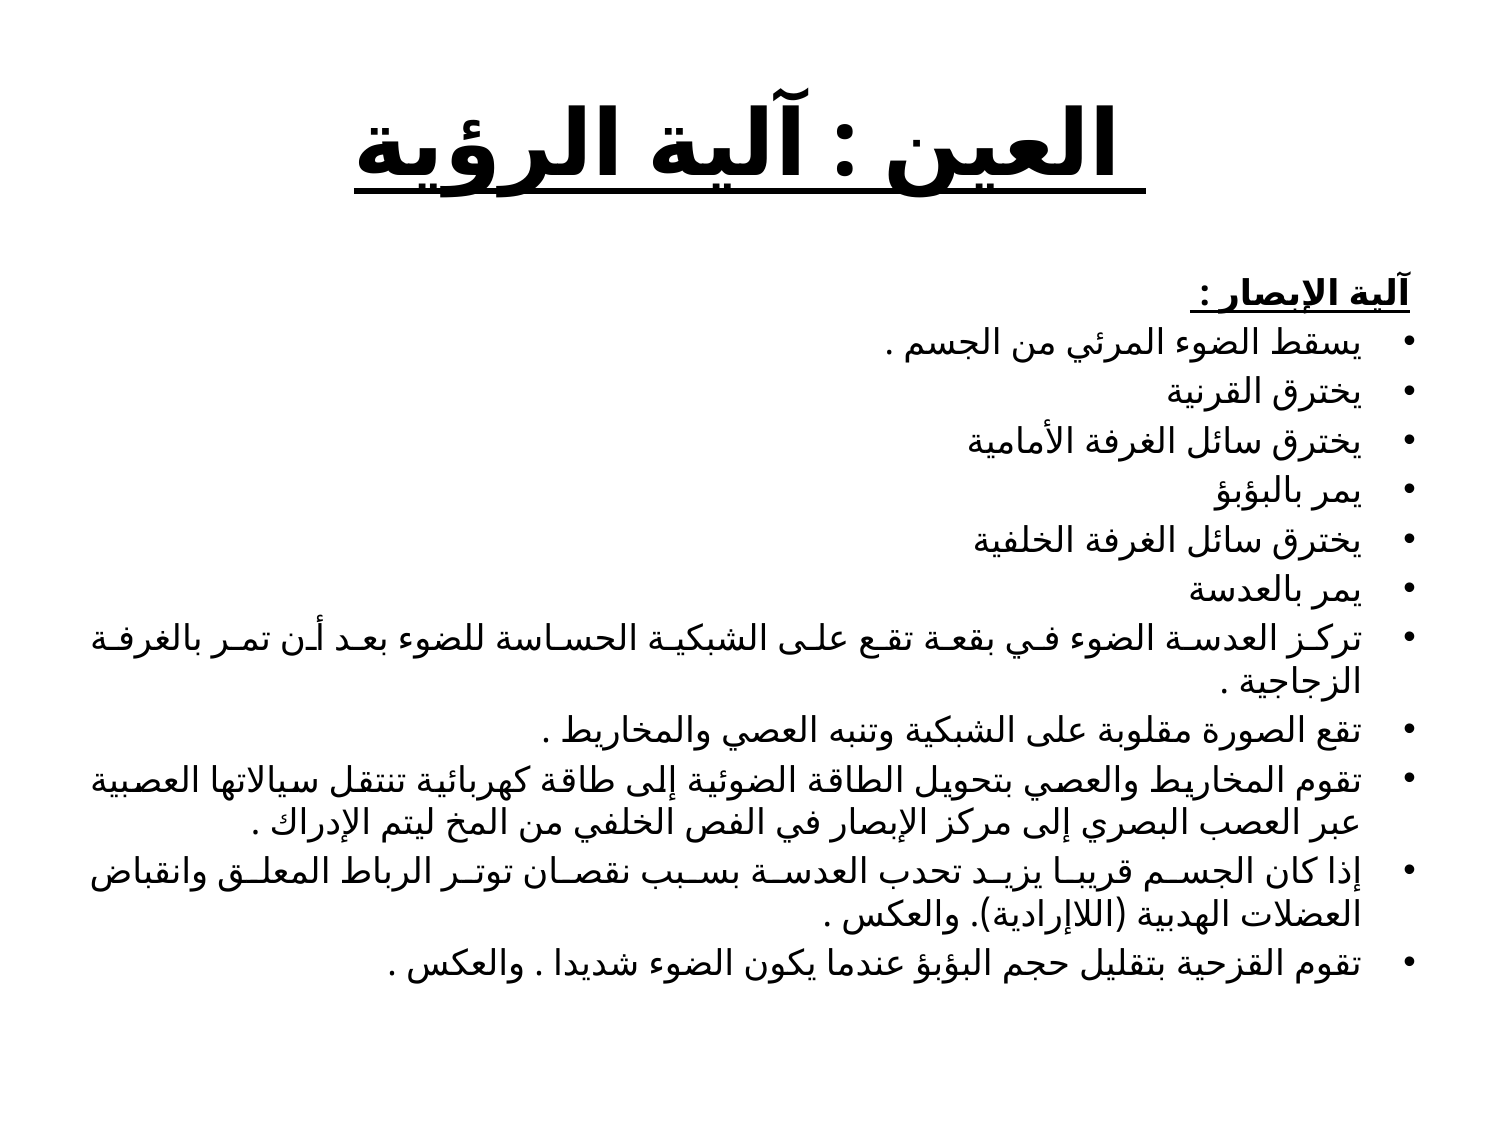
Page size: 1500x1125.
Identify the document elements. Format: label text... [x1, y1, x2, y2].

list آلية الإبصار : يسقط الضوء المرئي من الجسم . يخترق القرنية يخترق سائل الغرفة الأمامية يمر بالبؤبؤ يخترق سائل الغرفة الخلفية يمر بالعدسة تركز العدسة الضوء في بقعة تقع على الشبكية الحساسة للضوء بعد أن تمر بالغرفة الزجاجية . تقع الصورة مقلوبة على الشبكية وتنبه العصي والمخاريط . تقوم المخاريط والعصي بتحويل الطاقة الضوئية إلى طاقة كهربائية تنتقل سيالاتها العصبية عبر العصب البصري إلى مركز الإبصار في الفص الخلفي من المخ ليتم الإدراك . إذا كان الجسم قريبا يزيد تحدب العدسة بسبب نقصان توتر الرباط المعلق وانقباض العضلات الهدبية (اللاإرادية). والعكس . تقوم القزحية بتقليل حجم البؤبؤ عندما يكون الضوء شديدا . والعكس . [75, 262, 1425, 1005]
title العين : آلية الرؤية [75, 45, 1425, 233]
